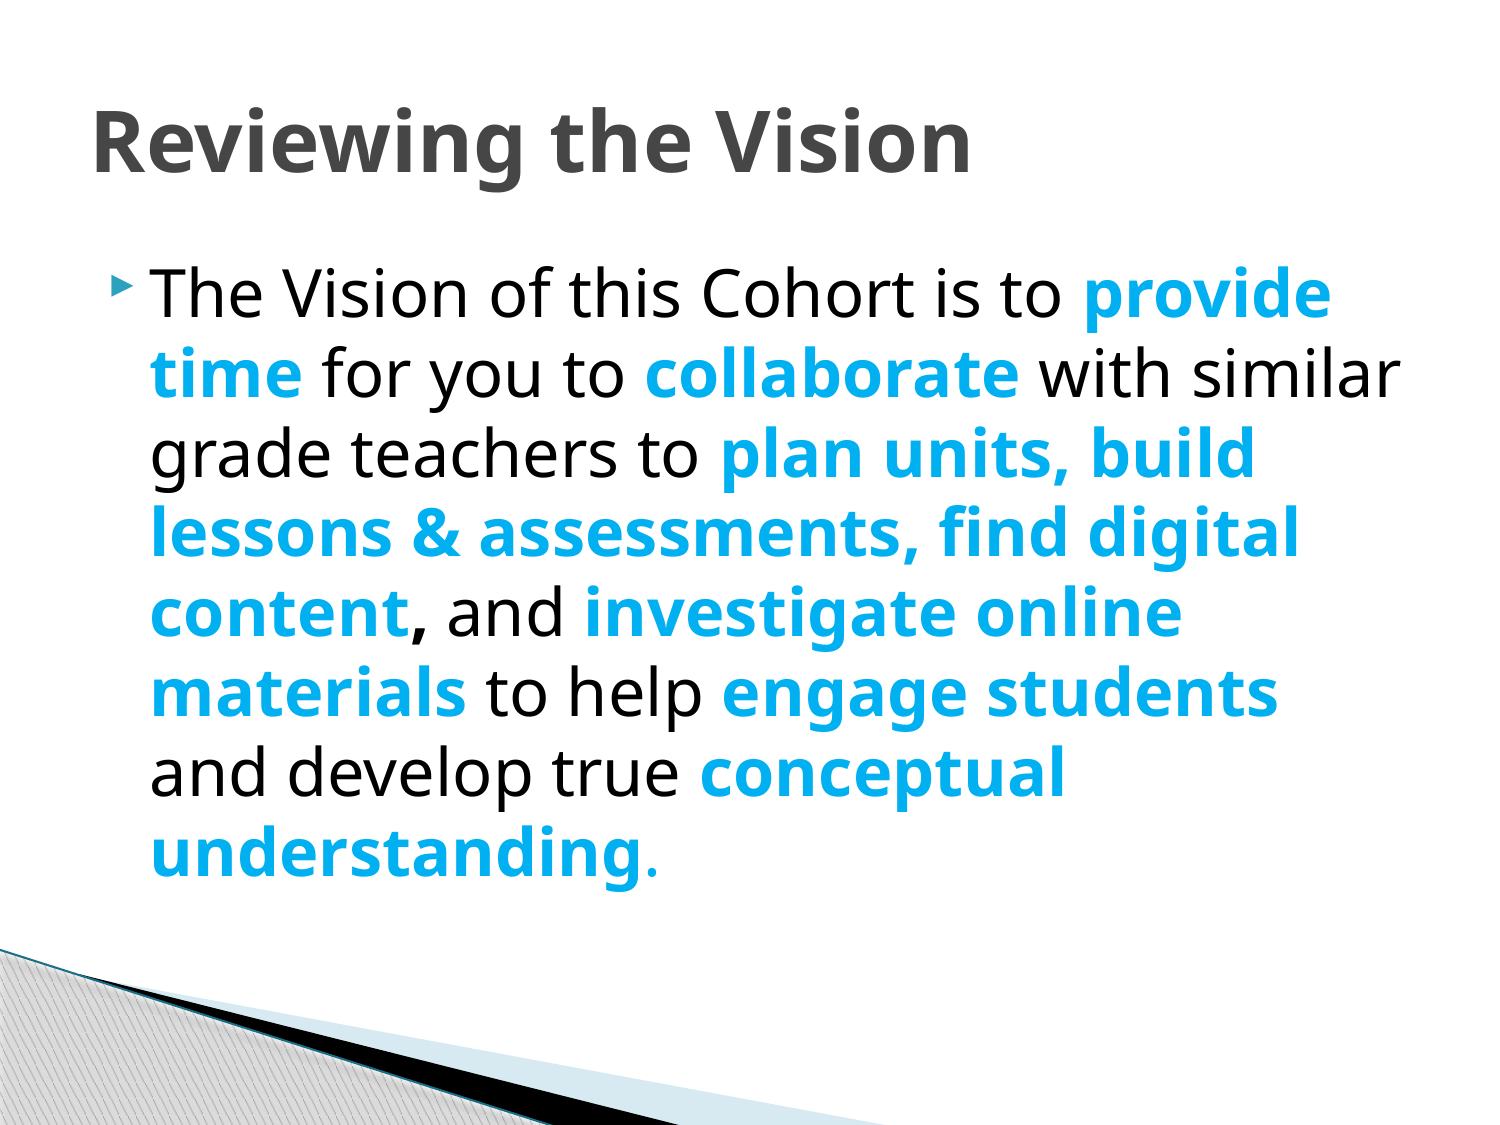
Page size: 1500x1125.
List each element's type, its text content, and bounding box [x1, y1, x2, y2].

title Reviewing the Vision [75, 45, 1425, 233]
list The Vision of this Cohort is to provide time for you to collaborate with similar grade teachers to plan units, build lessons & assessments, find digital content, and investigate online materials to help engage students and develop true conceptual understanding. [75, 243, 1425, 739]
